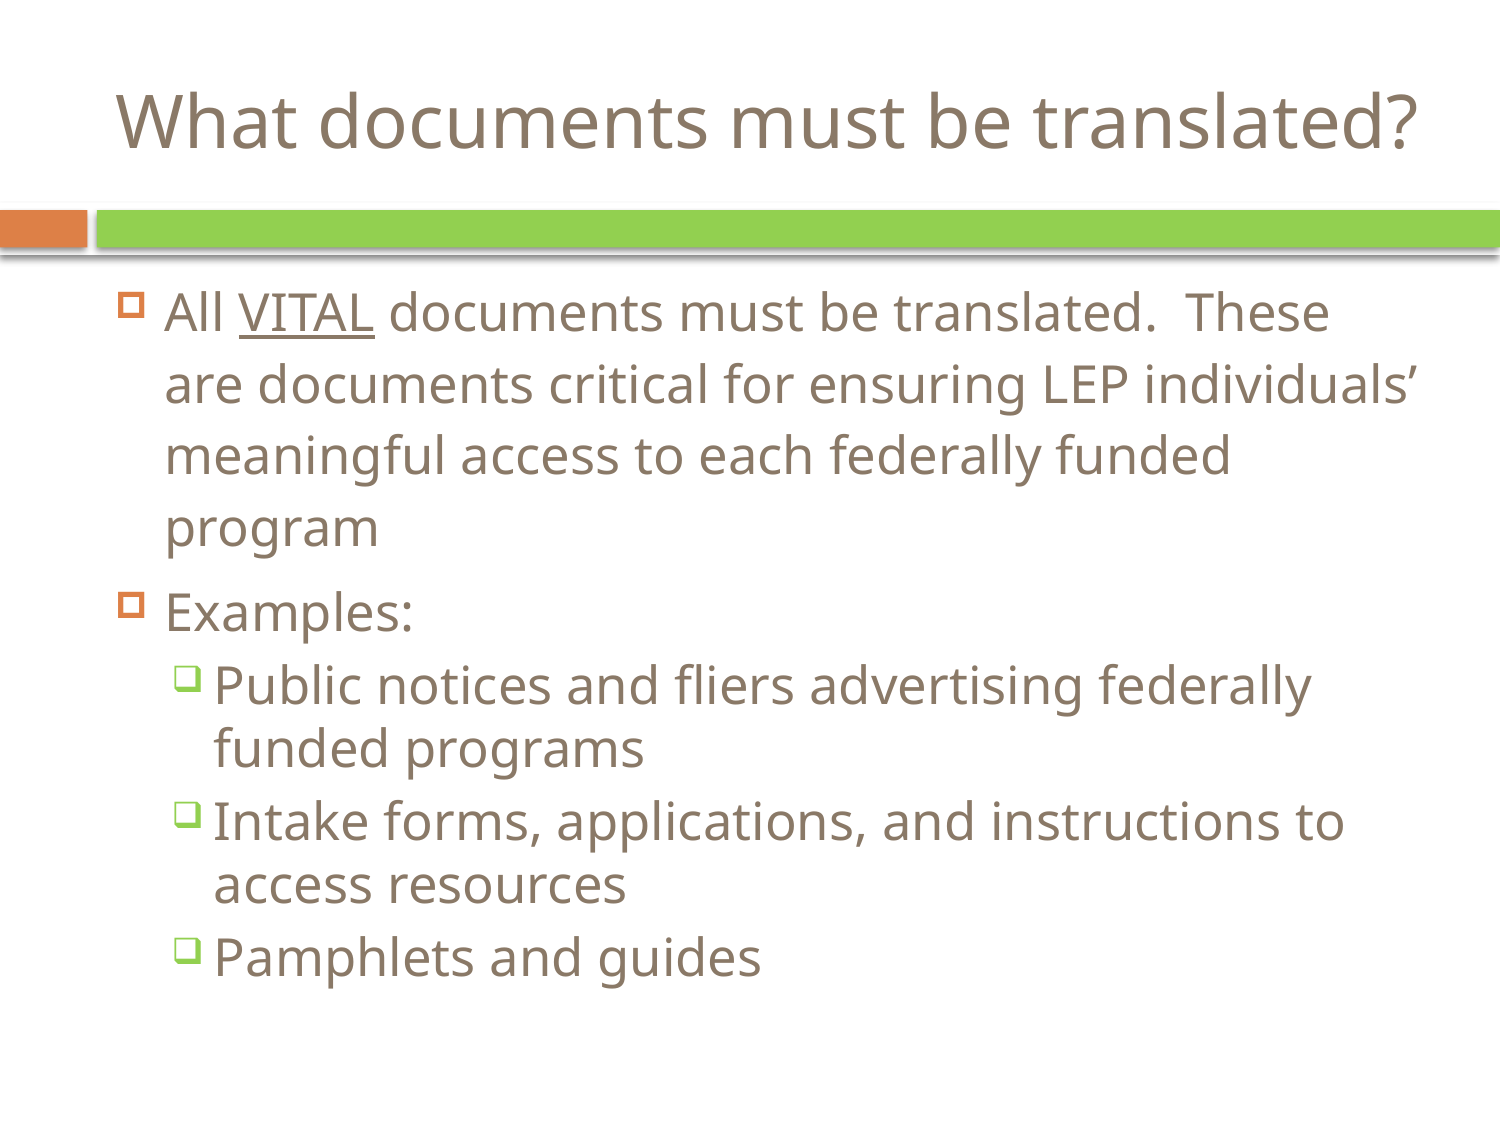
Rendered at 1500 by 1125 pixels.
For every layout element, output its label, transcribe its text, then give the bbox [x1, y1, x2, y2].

title What documents must be translated? [100, 37, 1438, 200]
list All VITAL documents must be translated. These are documents critical for ensuring LEP individuals’ meaningful access to each federally funded program Examples: Public notices and fliers advertising federally funded programs Intake forms, applications, and instructions to access resources Pamphlets and guides [100, 262, 1438, 1000]
